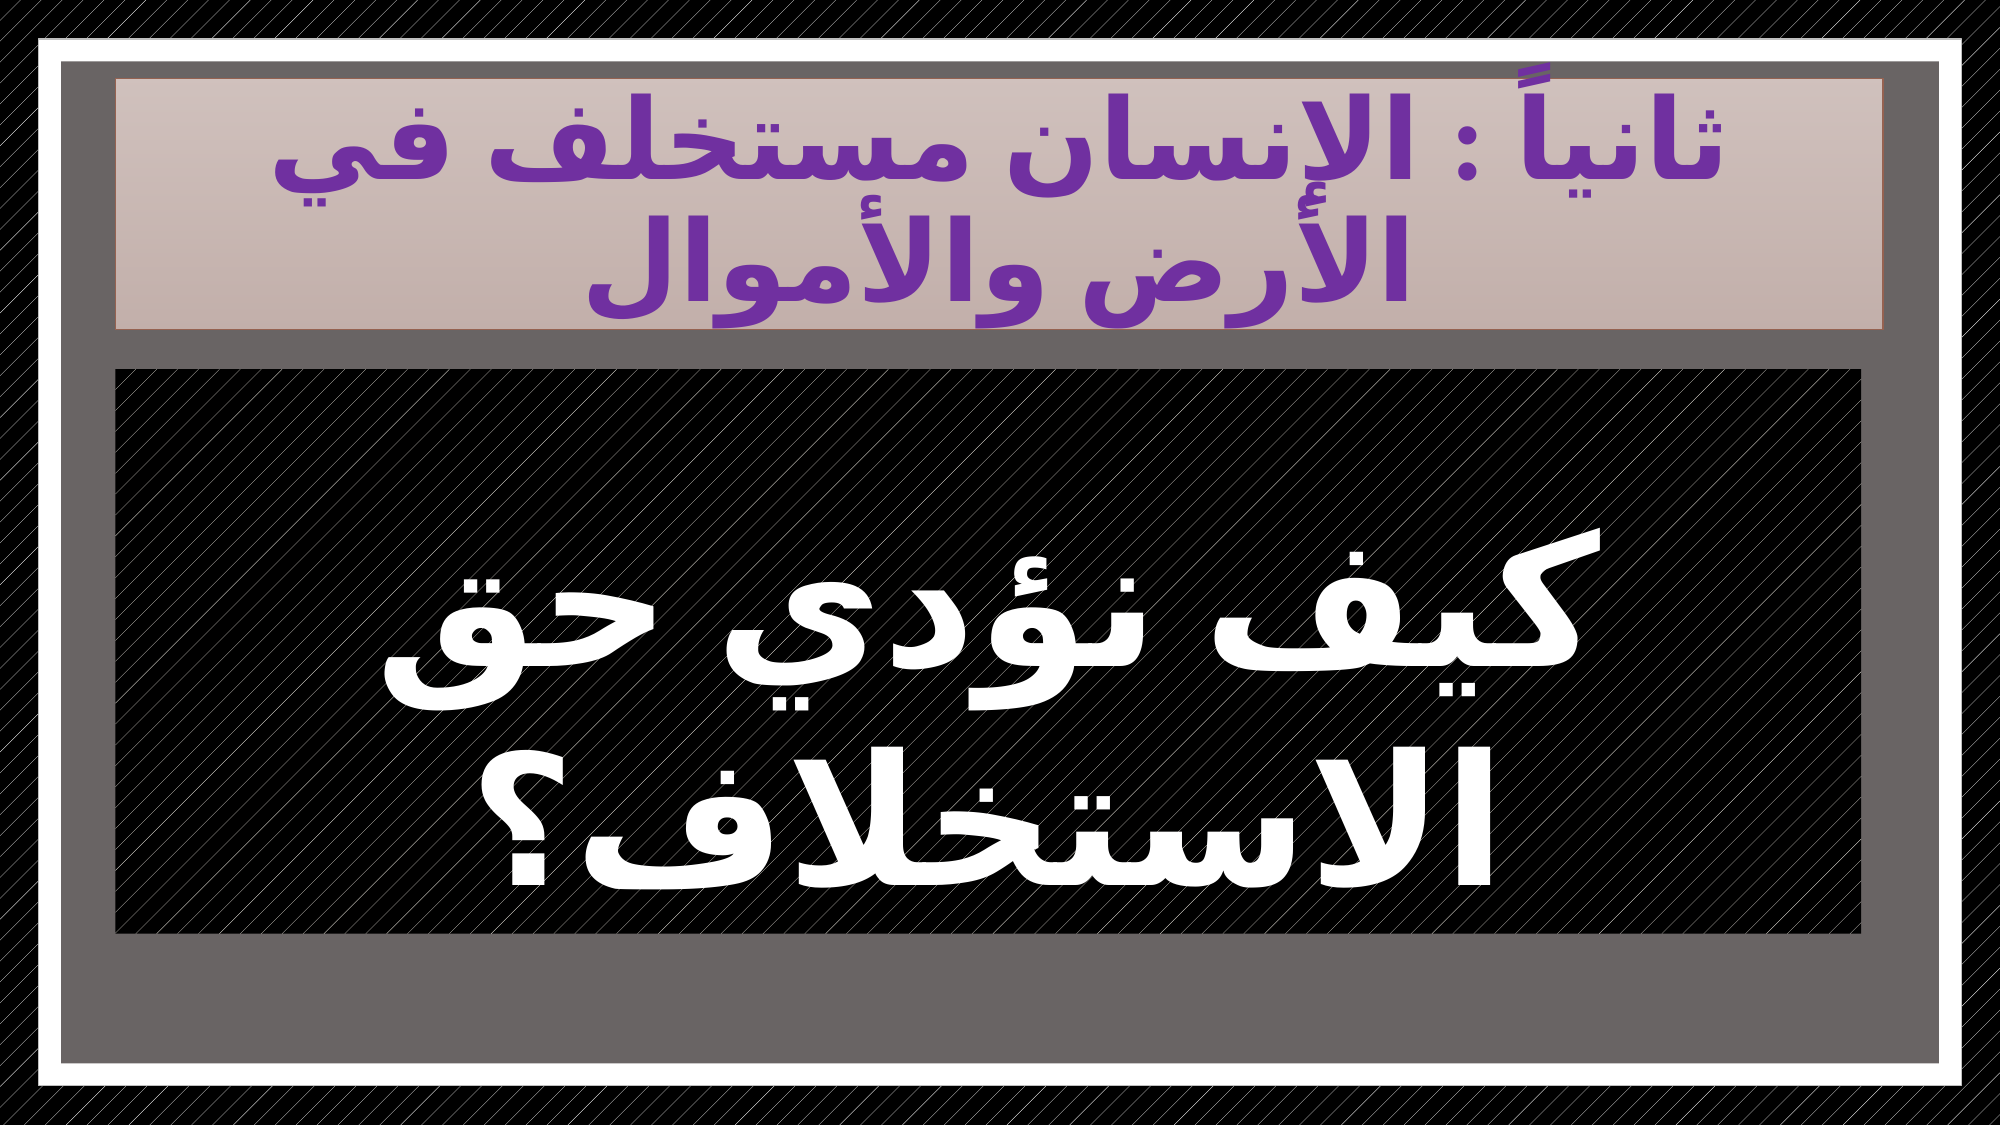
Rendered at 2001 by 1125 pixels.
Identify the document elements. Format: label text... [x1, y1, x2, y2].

title ثانياً : الإنسان مستخلف في الأرض والأموال [115, 78, 1884, 330]
list كيف نؤدي حق الاستخلاف؟ [115, 369, 1862, 934]
